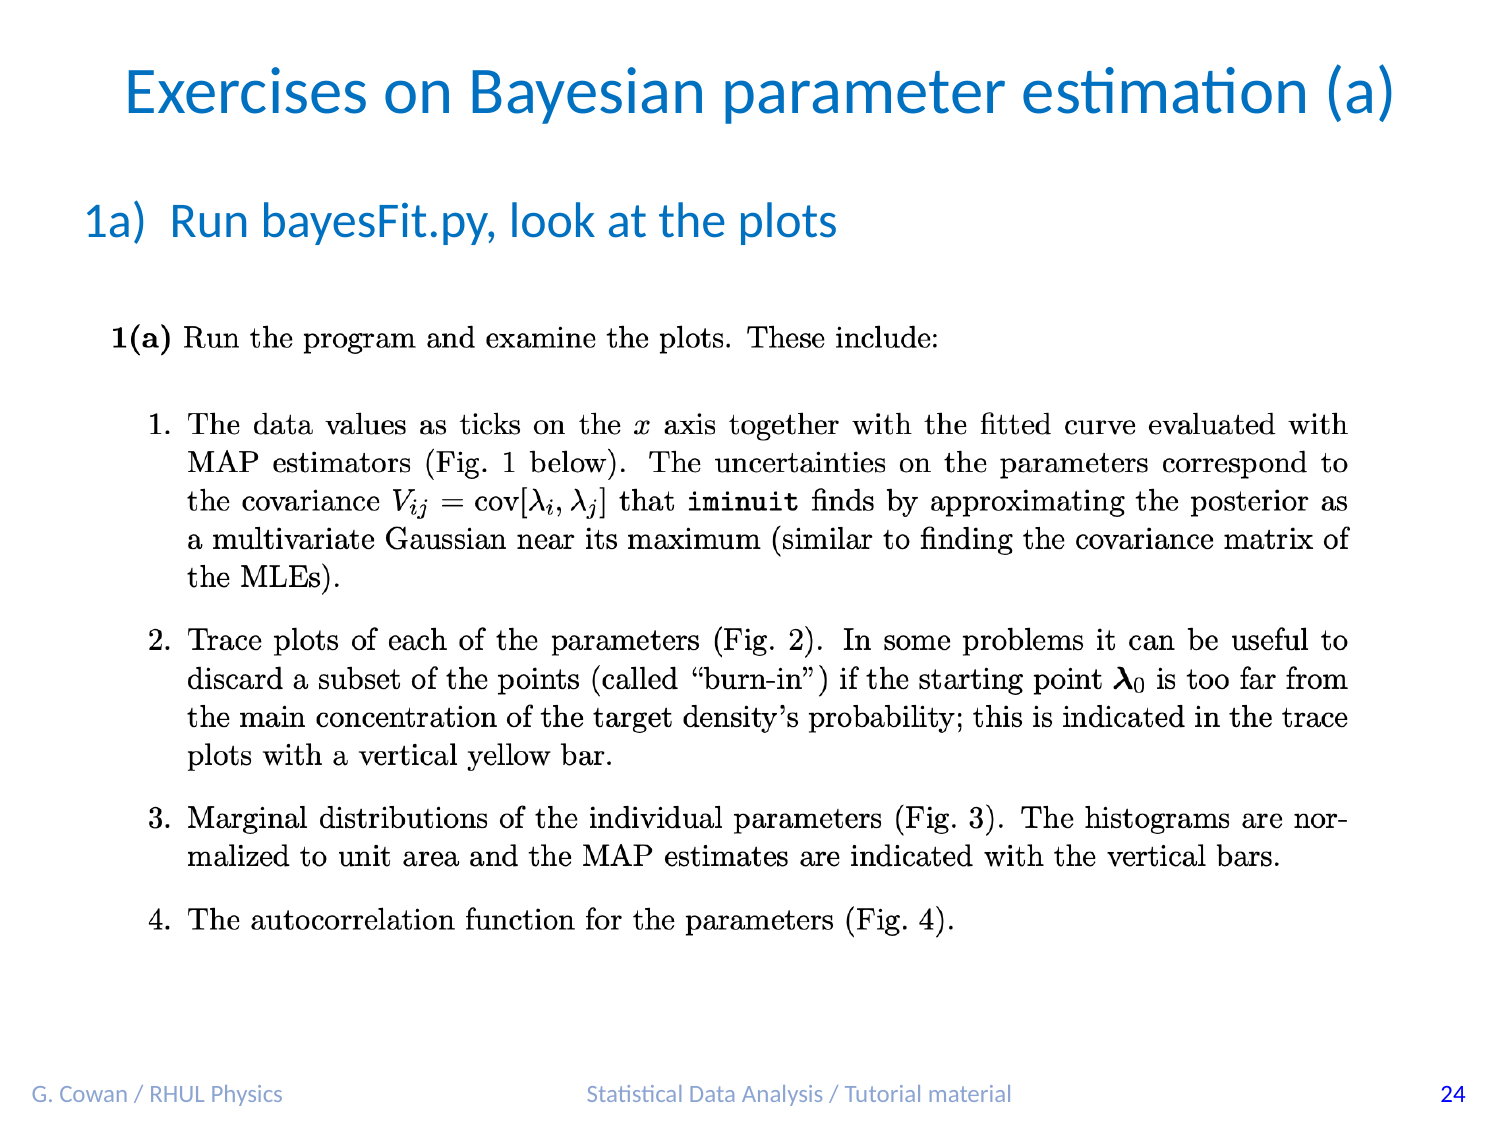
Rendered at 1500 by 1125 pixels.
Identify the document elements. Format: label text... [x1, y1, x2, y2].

picture [92, 309, 1368, 945]
slide_number 24 [1262, 1062, 1481, 1123]
text_box 1a) Run bayesFit.py, look at the plots [67, 180, 853, 255]
slide_number G. Cowan / RHUL Physics [16, 1062, 338, 1123]
footer Statistical Data Analysis / Tutorial material [338, 1062, 1262, 1123]
text_box Exercises on Bayesian parameter estimation (a) [110, 39, 1413, 134]
